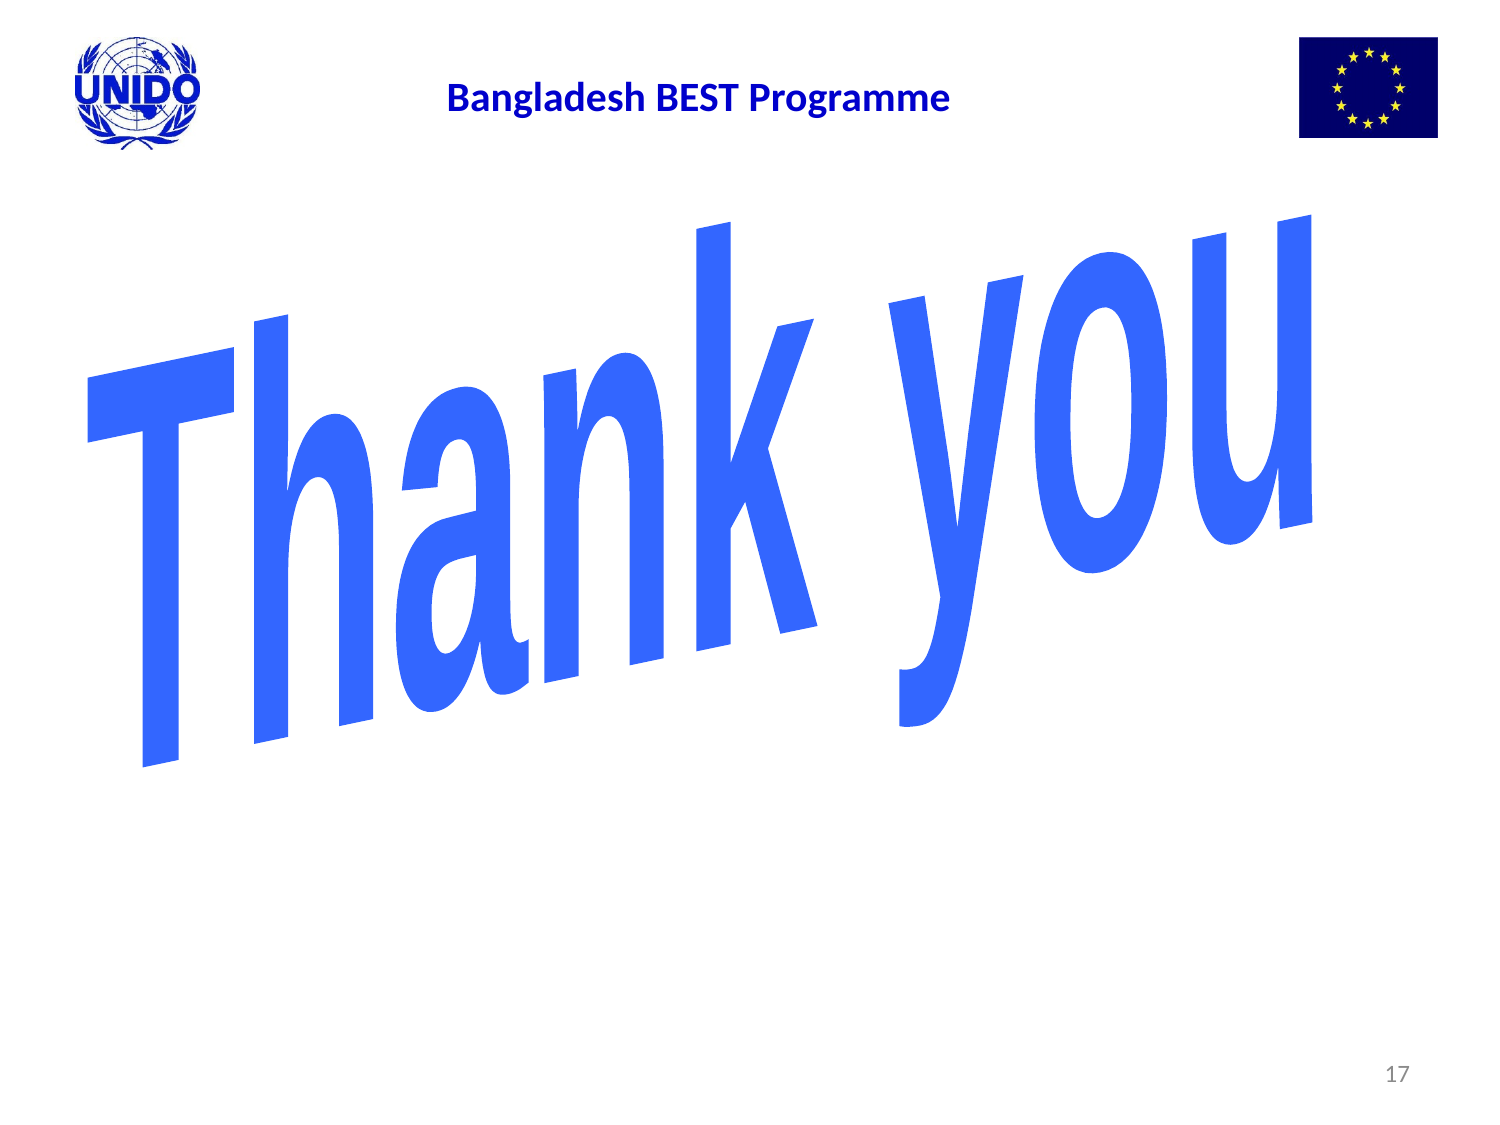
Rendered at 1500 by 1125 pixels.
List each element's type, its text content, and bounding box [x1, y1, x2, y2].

slide_number 17 [1074, 1042, 1425, 1103]
text_box Bangladesh BEST Programme [375, 62, 1013, 128]
picture [74, 37, 201, 151]
picture [1299, 37, 1438, 138]
